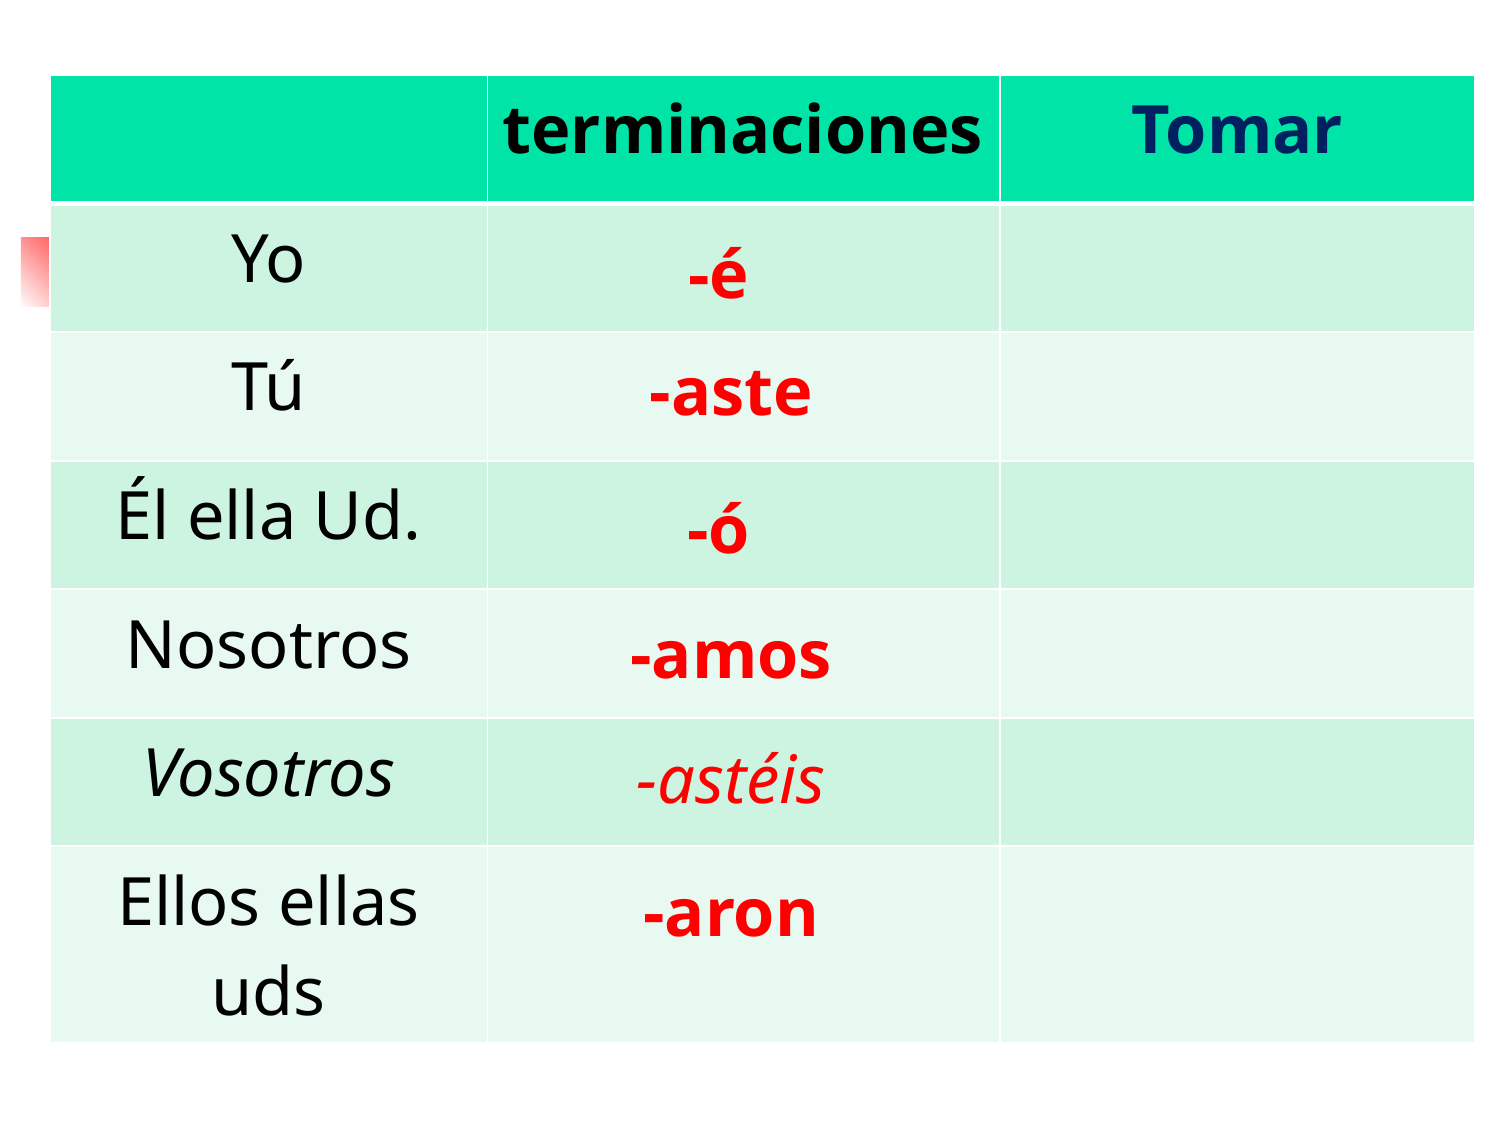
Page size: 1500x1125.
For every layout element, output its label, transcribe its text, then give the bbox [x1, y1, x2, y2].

table_cell Vosotros [51, 719, 487, 845]
table_cell [1001, 206, 1474, 331]
table_cell [488, 847, 999, 1042]
text_box -ó [549, 478, 888, 574]
text_box -é [549, 224, 888, 320]
table_cell [1001, 333, 1474, 460]
table_cell [1001, 462, 1474, 588]
table_cell Él ella Ud. [51, 462, 487, 588]
table_cell Yo [51, 206, 487, 331]
table_cell [1001, 719, 1474, 845]
text_box -astéis [562, 729, 900, 824]
table_header terminaciones [488, 76, 999, 201]
table_cell [488, 333, 999, 460]
table_cell Nosotros [51, 590, 487, 717]
table_cell [1001, 847, 1474, 1042]
text_box -aste [562, 341, 900, 437]
table_header Tomar [1001, 76, 1474, 201]
table_cell Tú [51, 333, 487, 460]
table_cell [488, 719, 999, 845]
table_cell [488, 590, 999, 717]
table_cell Ellos ellas uds [51, 847, 487, 1042]
table_header [51, 76, 487, 201]
text_box -aron [562, 862, 900, 958]
table_cell [488, 206, 999, 331]
table_cell [1001, 590, 1474, 717]
table_cell [488, 462, 999, 588]
text_box -amos [562, 604, 900, 699]
